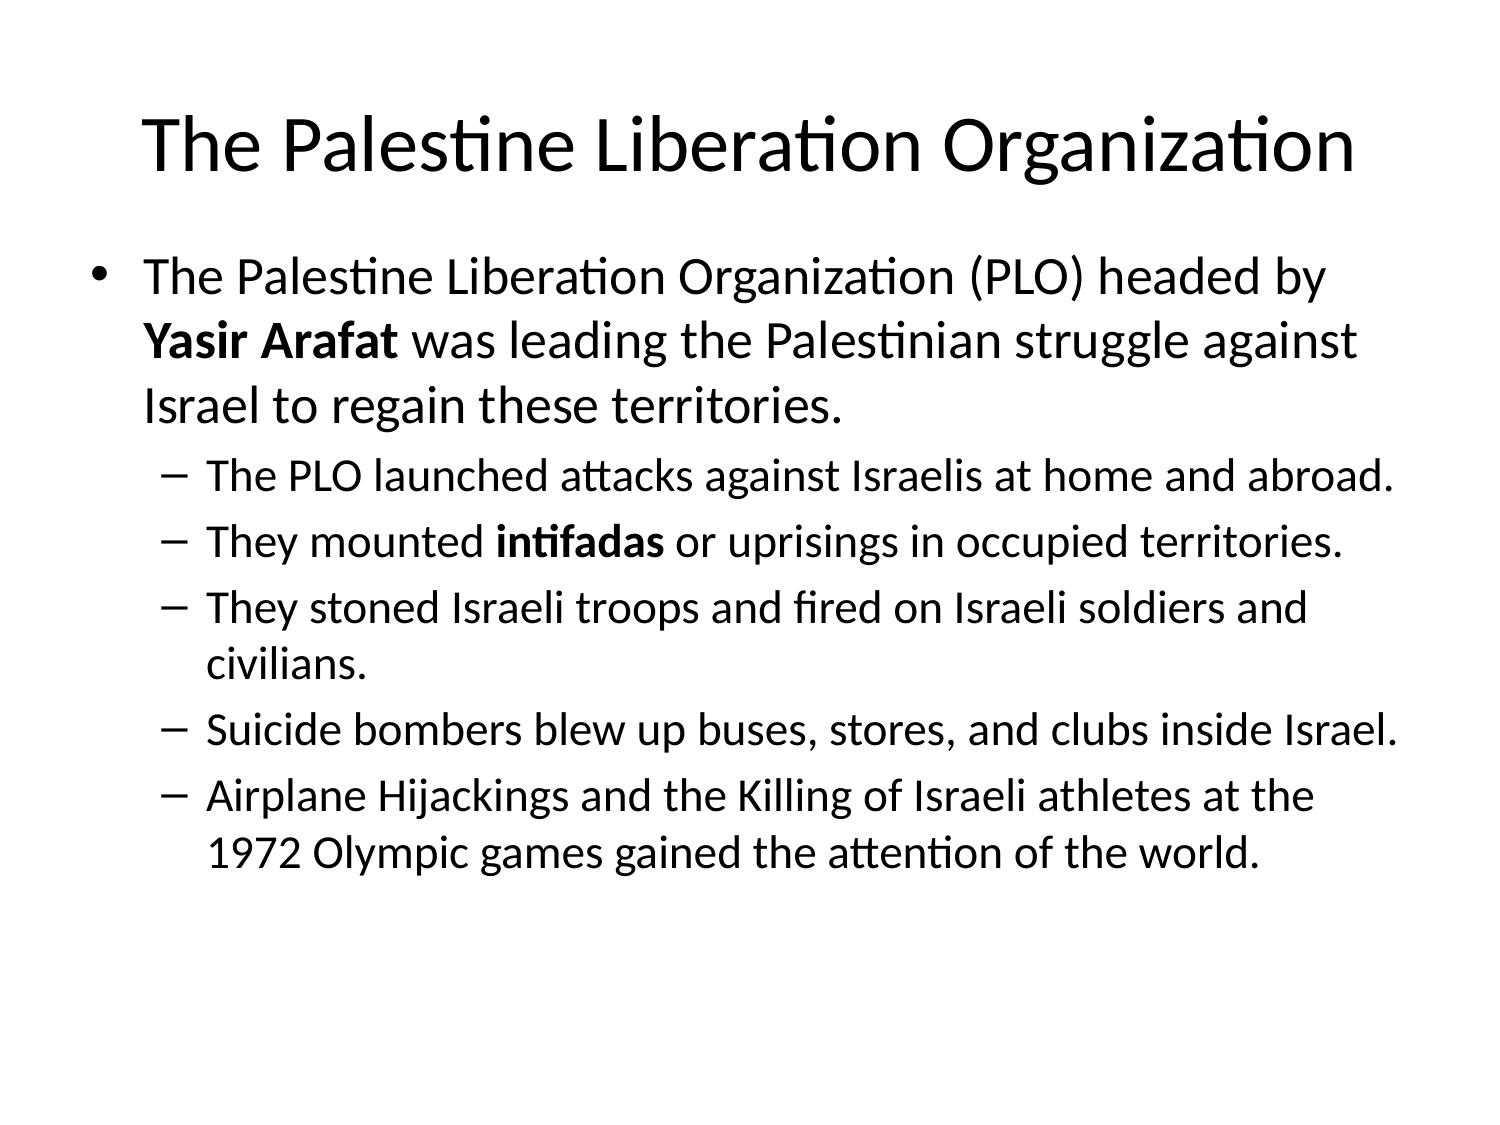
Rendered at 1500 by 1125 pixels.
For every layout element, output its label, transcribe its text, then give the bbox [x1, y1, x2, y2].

title The Palestine Liberation Organization [75, 45, 1425, 232]
list The Palestine Liberation Organization (PLO) headed by Yasir Arafat was leading the Palestinian struggle against Israel to regain these territories. The PLO launched attacks against Israelis at home and abroad. They mounted intifadas or uprisings in occupied territories. They stoned Israeli troops and fired on Israeli soldiers and civilians. Suicide bombers blew up buses, stores, and clubs inside Israel. Airplane Hijackings and the Killing of Israeli athletes at the 1972 Olympic games gained the attention of the world. [75, 232, 1425, 1005]
